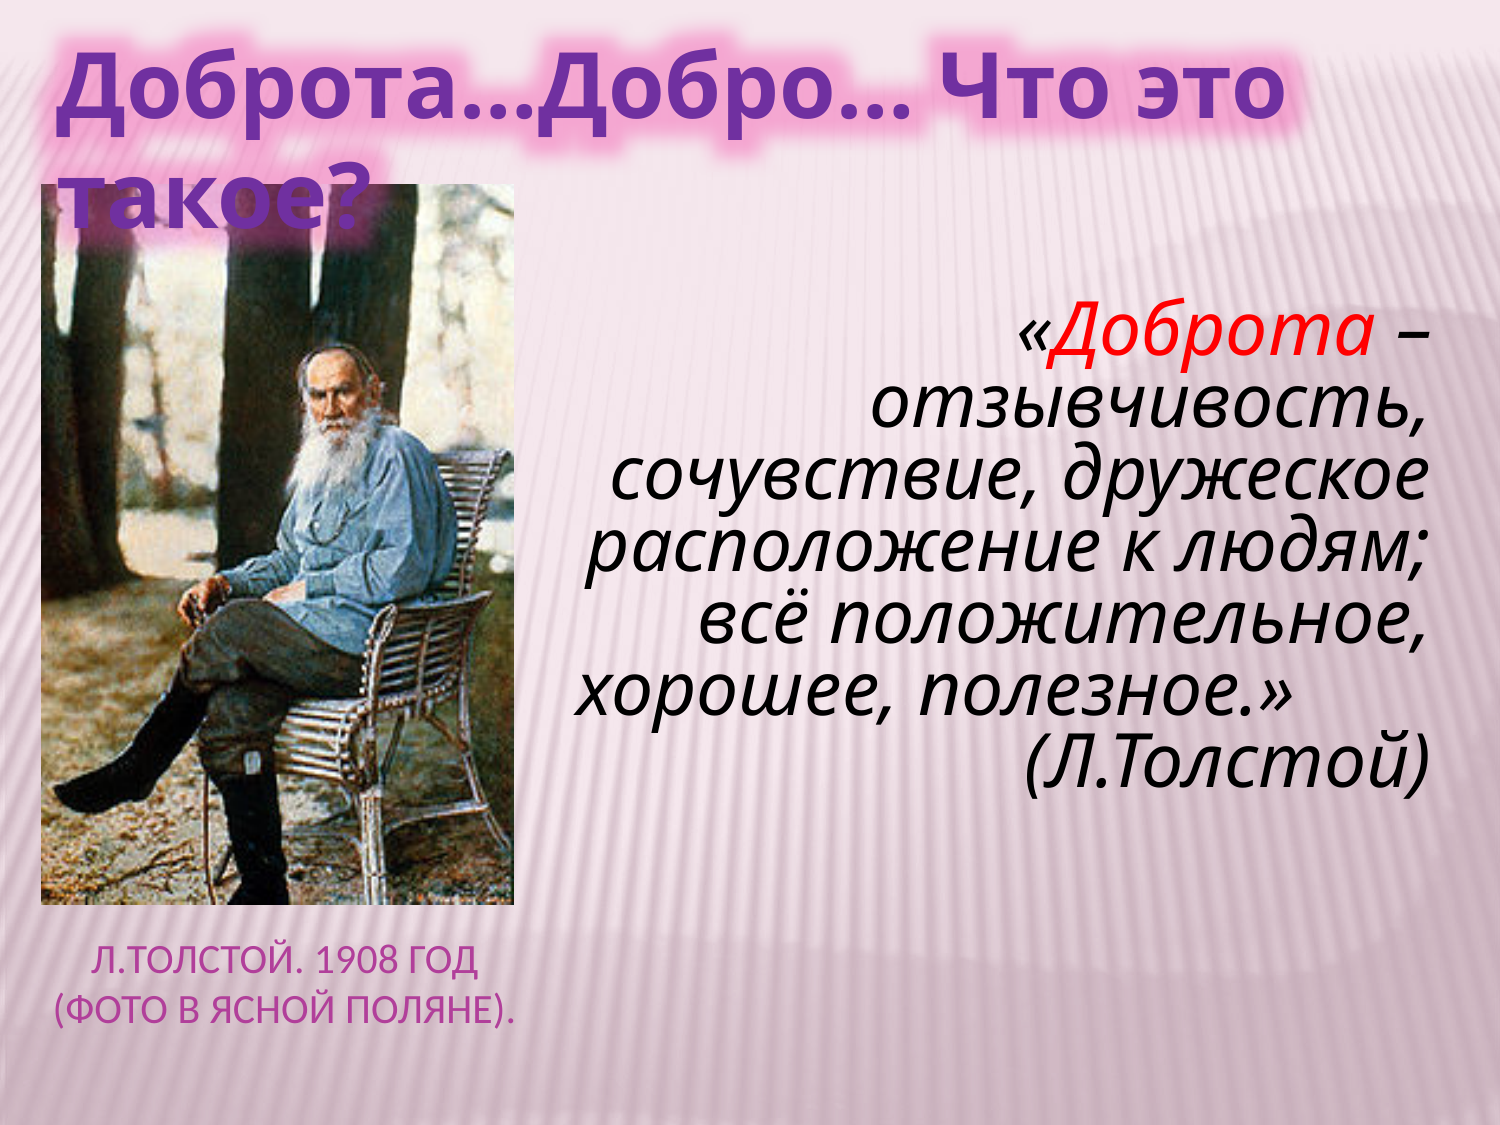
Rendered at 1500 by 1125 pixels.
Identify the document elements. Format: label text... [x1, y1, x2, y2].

picture [40, 184, 515, 906]
title Л.Толстой. 1908 год (фото в Ясной Поляне). [0, 928, 532, 1035]
text_box «Доброта – отзывчивость, сочувствие, дружеское расположение к людям; всё положительное, хорошее, полезное.» (Л.Толстой) [560, 290, 1447, 810]
text_box Доброта…Добро… Что это такое? [41, 19, 1459, 254]
